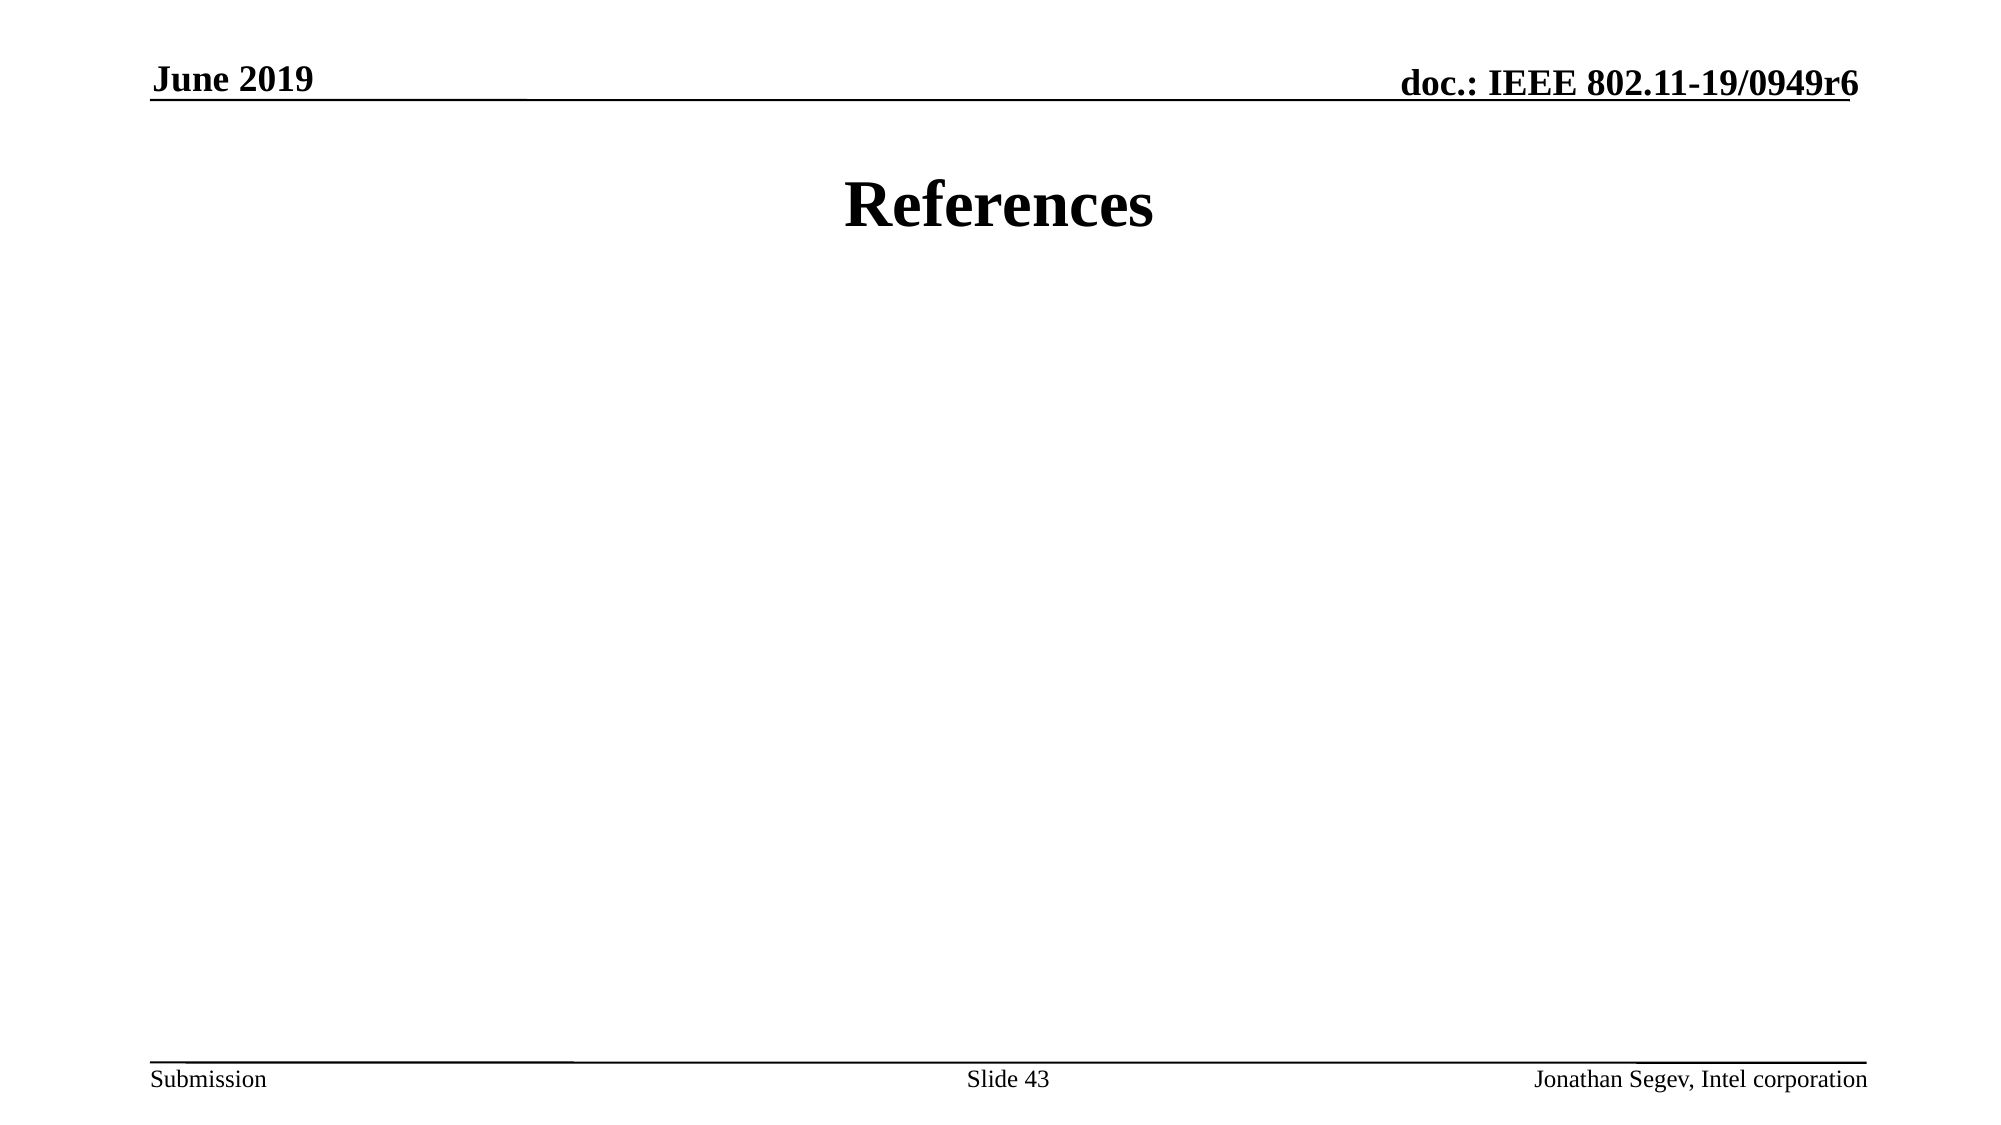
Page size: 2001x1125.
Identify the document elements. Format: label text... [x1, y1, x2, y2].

title References [149, 112, 1850, 288]
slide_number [152, 54, 563, 100]
footer Jonathan Segev, Intel corporation [1171, 1061, 1869, 1093]
slide_number Slide 43 [950, 1061, 1067, 1123]
